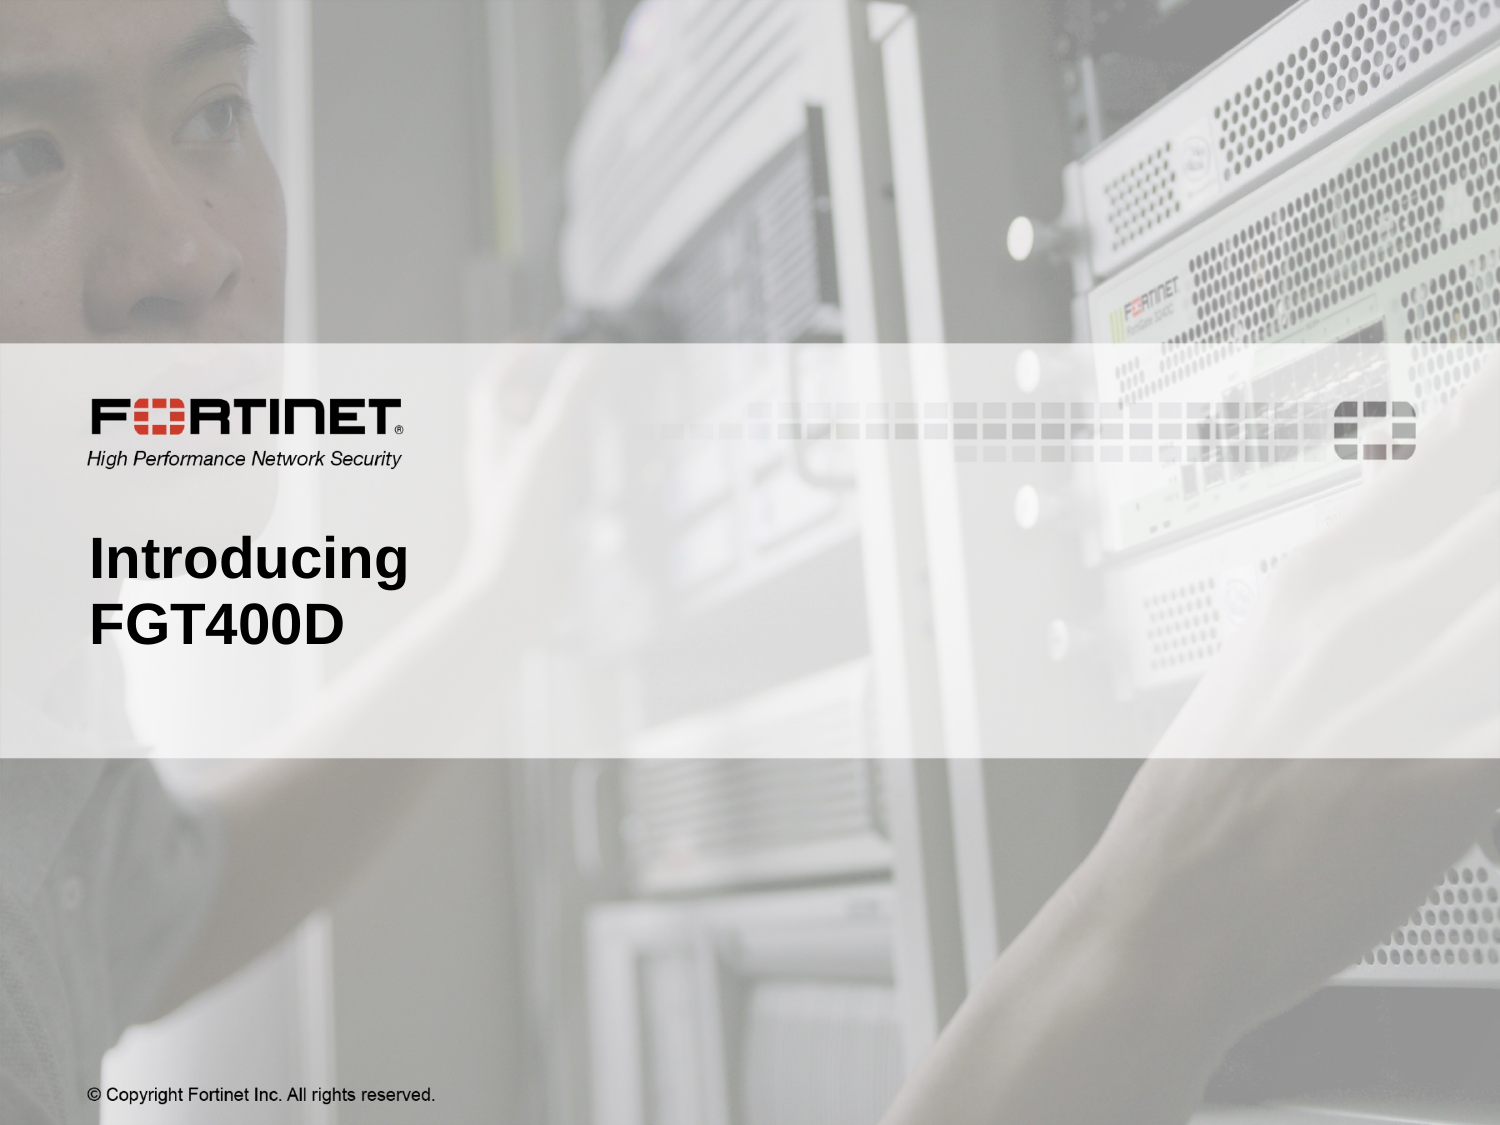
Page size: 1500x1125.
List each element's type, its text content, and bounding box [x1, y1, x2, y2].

picture [0, 0, 1500, 1125]
title Introducing FGT400D [89, 528, 1365, 658]
